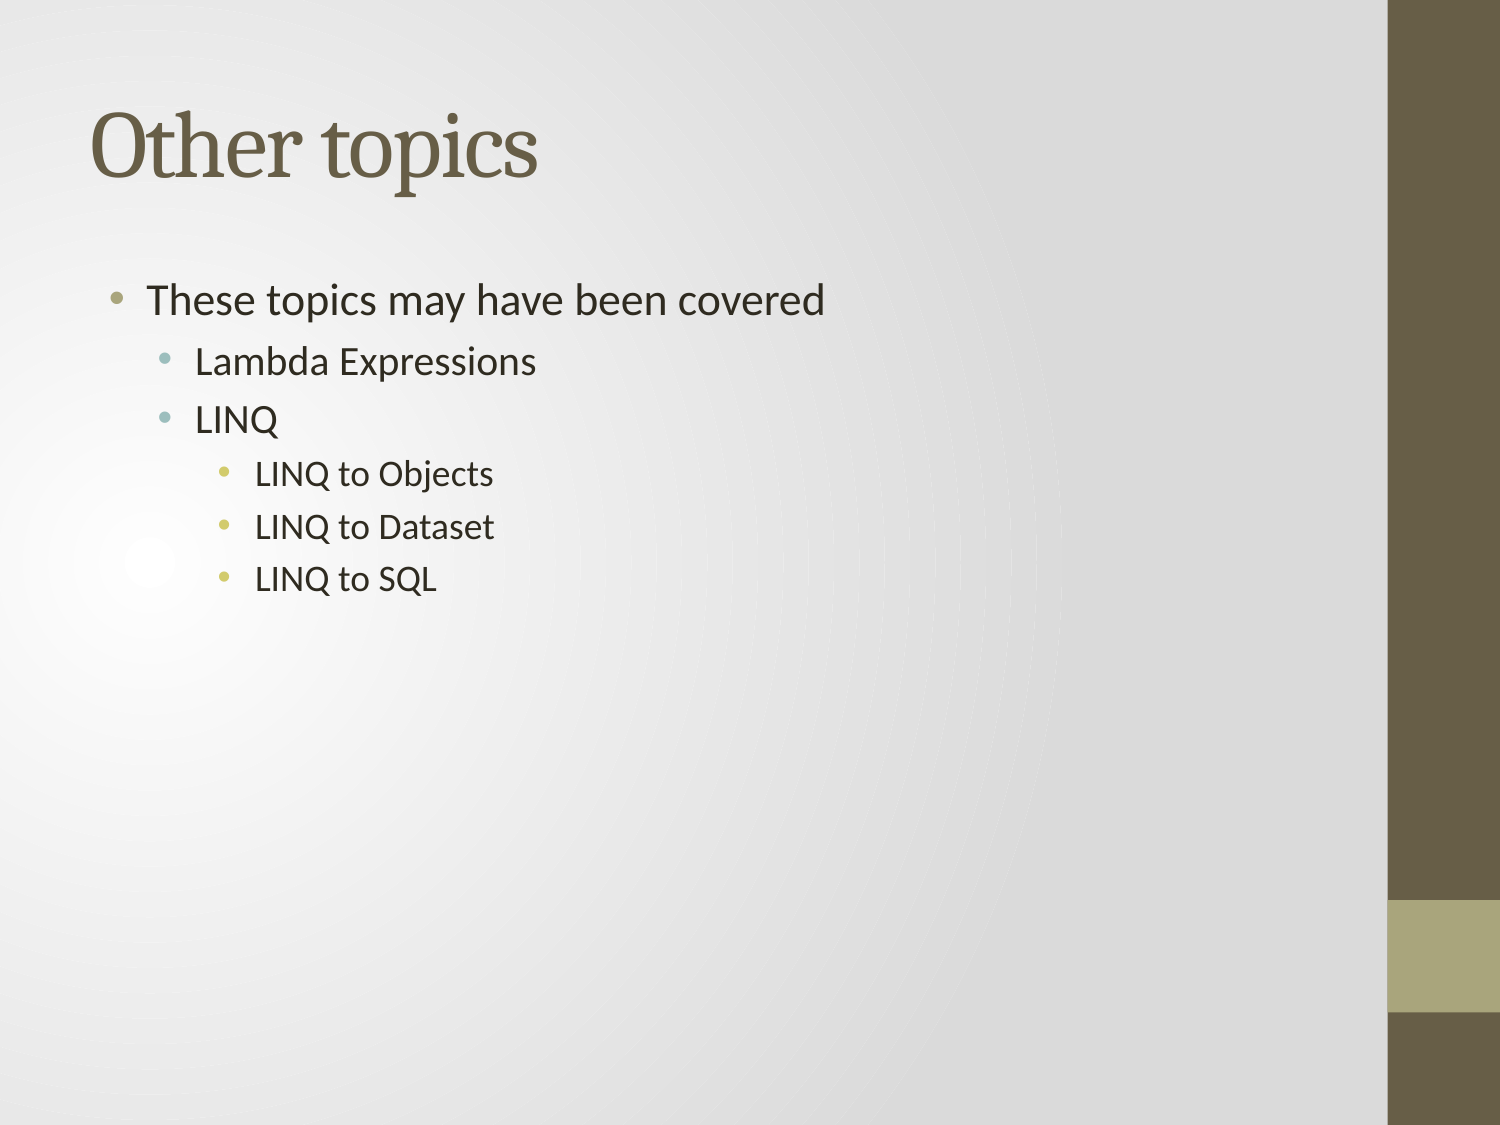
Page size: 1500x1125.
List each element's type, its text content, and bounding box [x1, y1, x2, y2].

title Other topics [75, 45, 1325, 233]
list These topics may have been covered Lambda Expressions LINQ LINQ to Objects LINQ to Dataset LINQ to SQL [75, 262, 1325, 1050]
